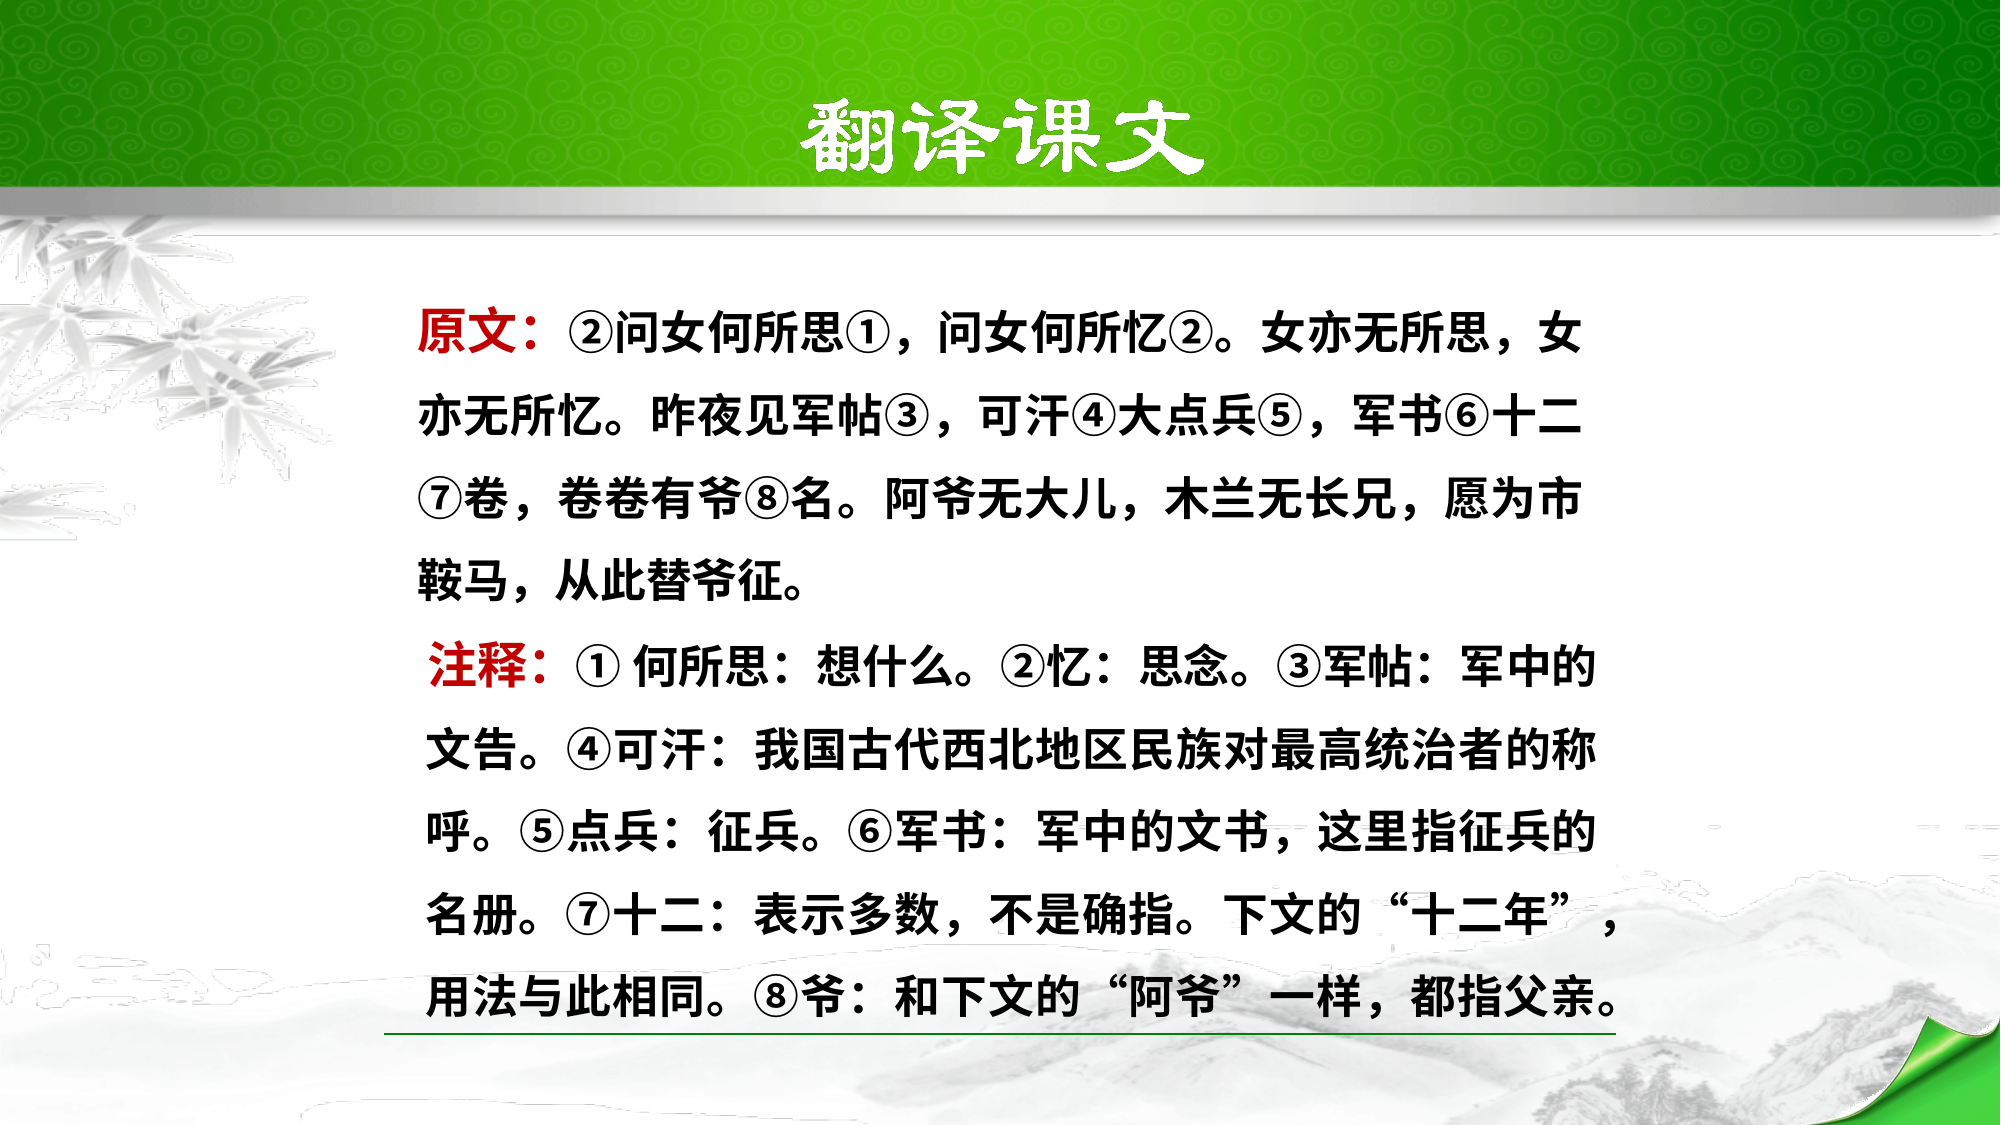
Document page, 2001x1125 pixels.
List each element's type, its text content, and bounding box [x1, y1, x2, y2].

text_box 注释： [412, 595, 604, 701]
picture [0, 0, 2000, 570]
picture [0, 779, 2000, 1125]
text_box ①何所思：想什么。②忆：思念。③军帖：军中的文告。④可汗：我国古代西北地区民族对最高统治者的称呼。⑤点兵：征兵。⑥军书：军中的文书，这里指征兵的名册。⑦十二：表示多数，不是确指。下文的“十二年”，用法与此相同。⑧爷：和下文的“阿爷”一样，都指父亲。 [410, 595, 1613, 776]
text_box 原文：②问女何所思①，问女何所忆②。女亦无所思，女亦无所忆。昨夜见军帖③，可汗④大点兵⑤，军书⑥十二⑦卷，卷卷有爷⑧名。阿爷无大儿，木兰无长兄，愿为市鞍马，从此替爷征。 [402, 581, 1599, 614]
